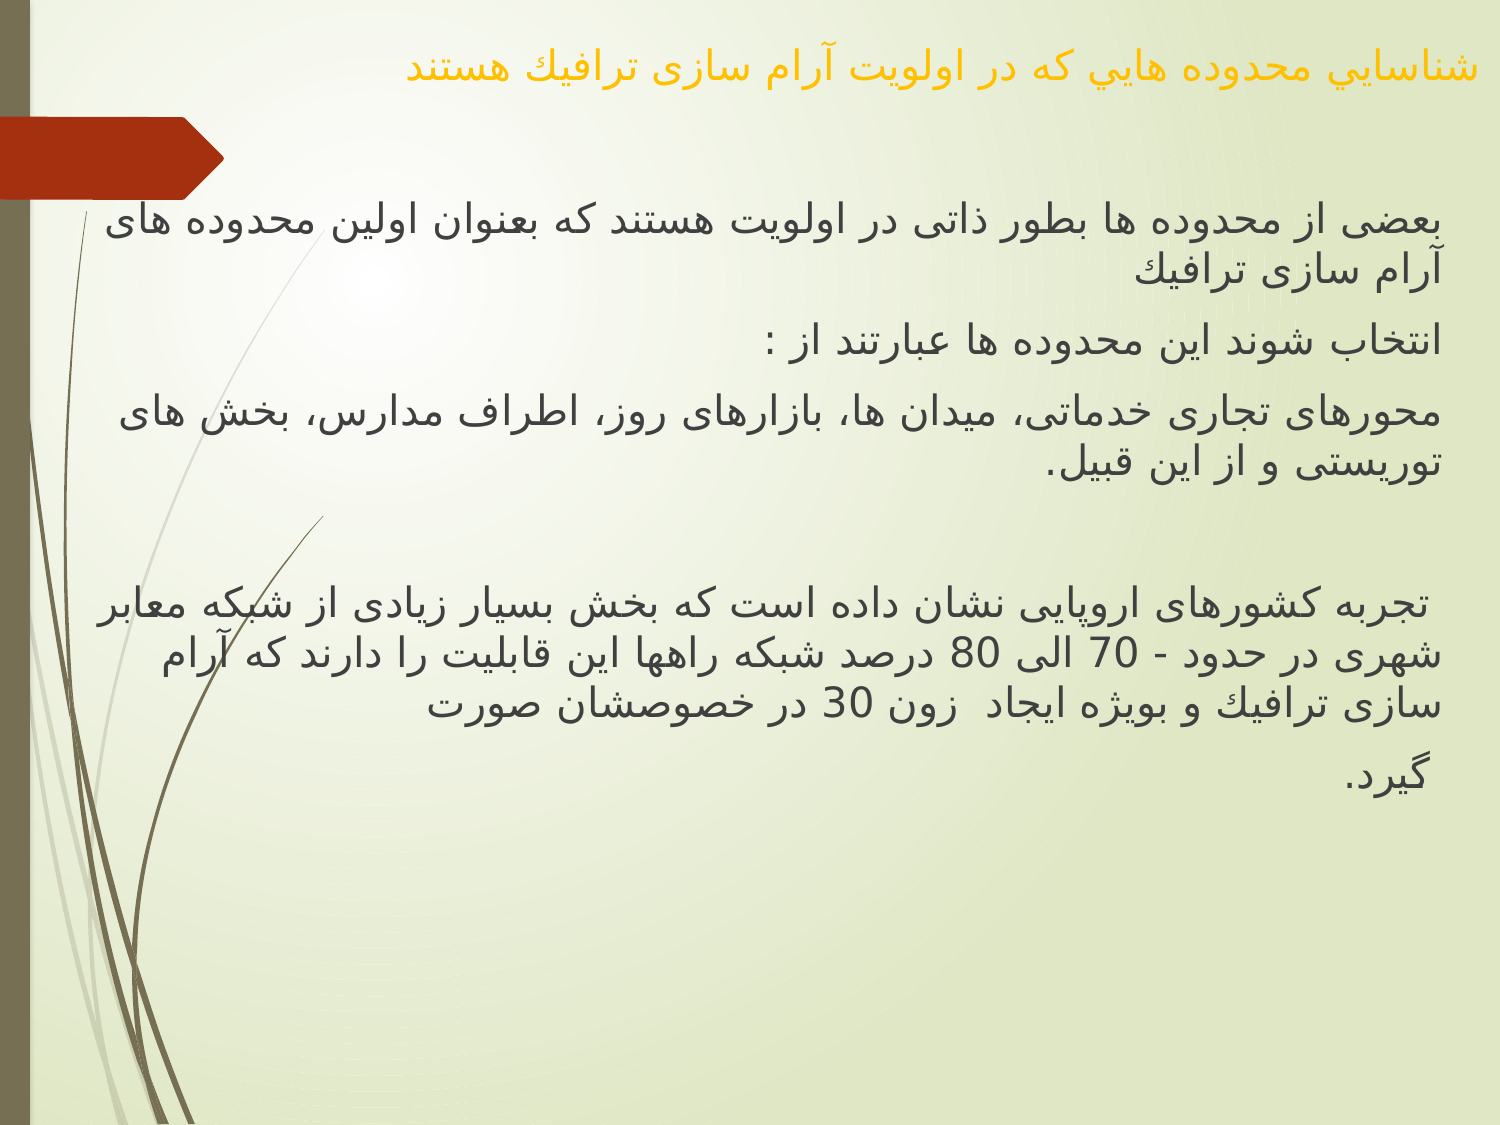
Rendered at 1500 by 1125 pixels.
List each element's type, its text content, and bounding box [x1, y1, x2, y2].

title شناسايي محدوده هايي كه در اولويت آرام سازی ترافيك هستند [96, 30, 1497, 166]
list بعضی از محدوده ها بطور ذاتی در اولویت هستند که بعنوان اولین محدوده های آرام سازی ترافیك انتخاب شوند این محدوده ها عبارتند از : محورهای تجاری خدماتی، میدان ها، بازارهای روز، اطراف مدارس، بخش های توریستی و از این قبیل. تجربه کشورهای اروپایی نشان داده است که بخش بسیار زیادی از شبكه معابر شهری در حدود - 70 الی 80 درصد شبكه راهها این قابلیت را دارند که آرام سازی ترافیك و بویژه ایجاد زون 30 در خصوصشان صورت گیرد. [53, 184, 1459, 1083]
